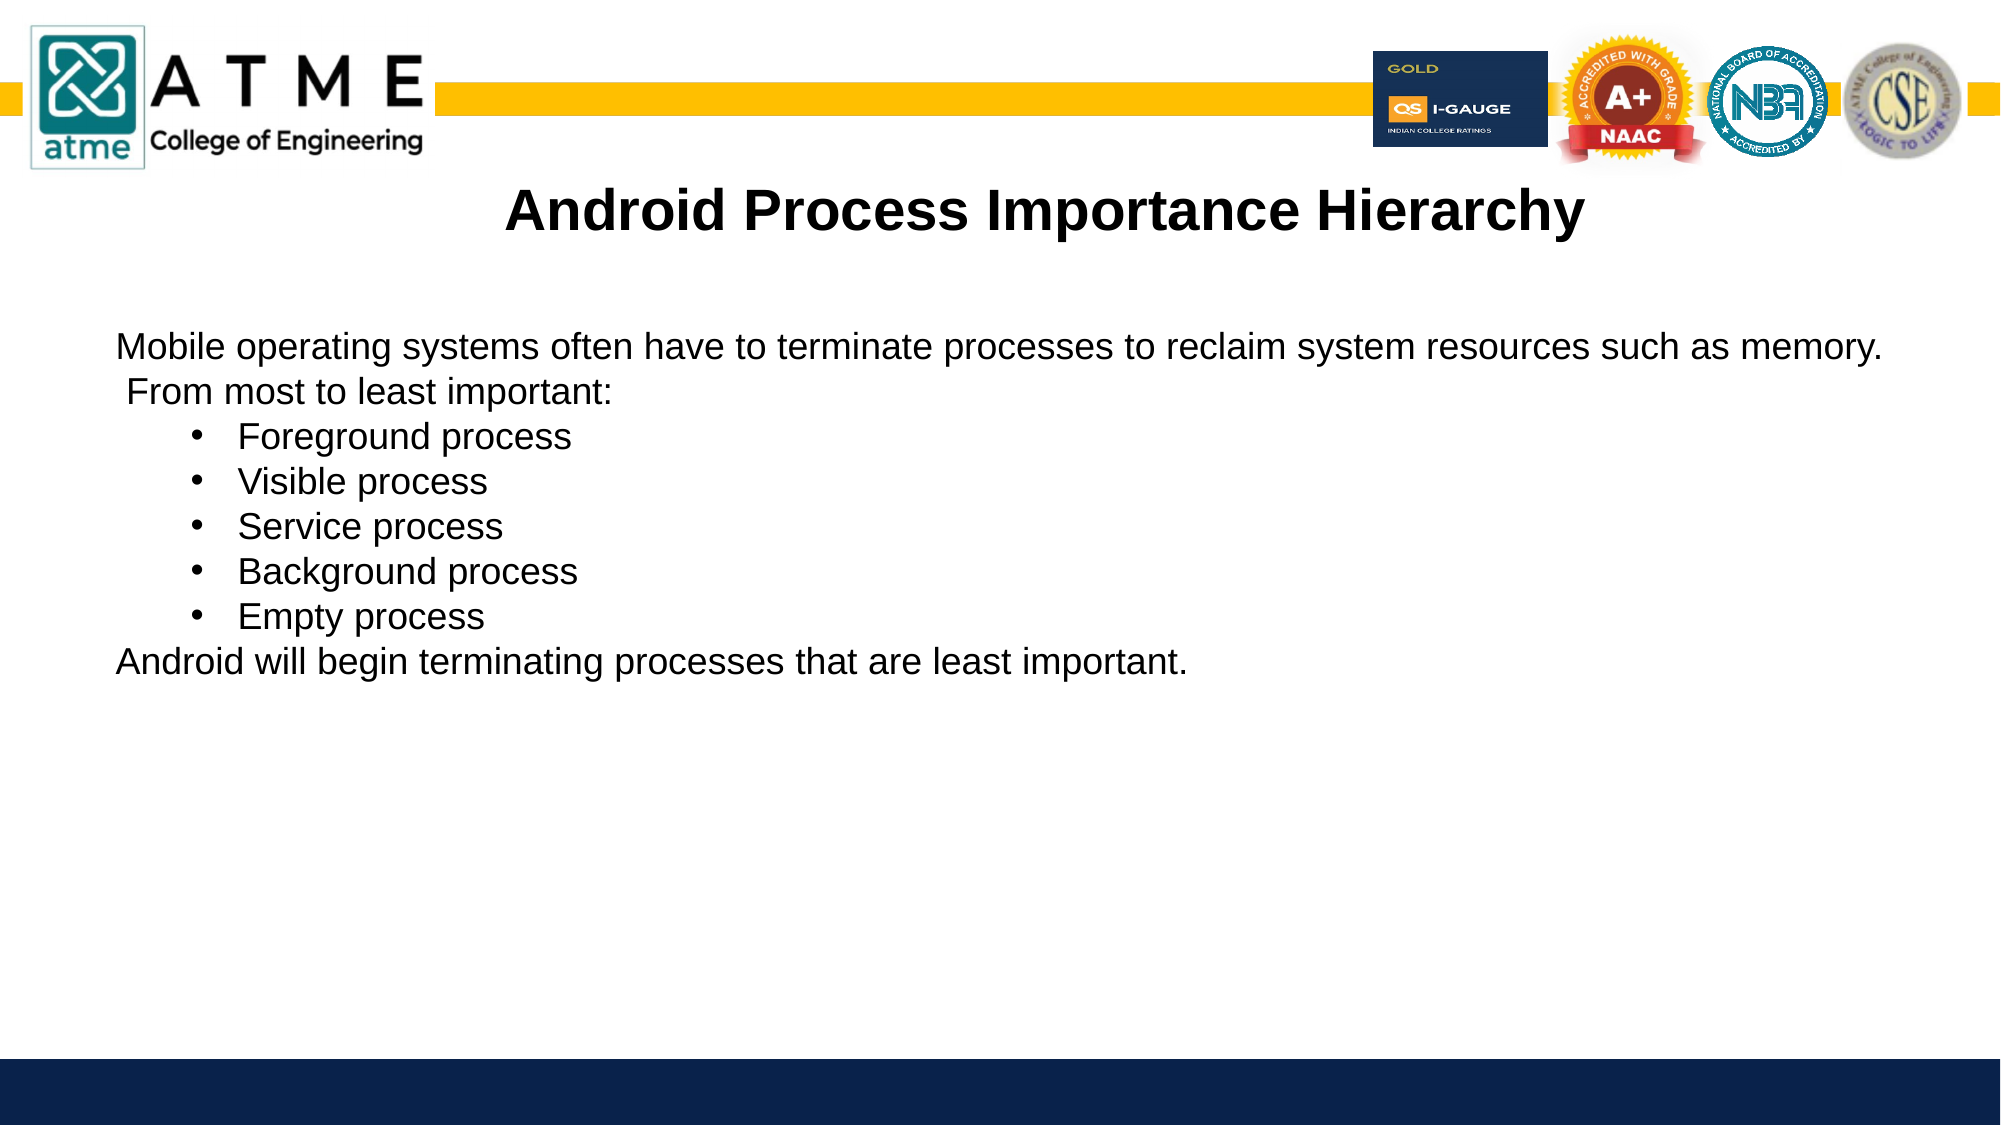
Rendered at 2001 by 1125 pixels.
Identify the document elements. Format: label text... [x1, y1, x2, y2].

text_box Android Process Importance Hierarchy [489, 164, 1602, 250]
picture [0, 1059, 2001, 1125]
picture [22, 15, 435, 178]
picture [1373, 20, 1828, 180]
picture [1840, 26, 1968, 176]
text_box Mobile operating systems often have to terminate processes to reclaim system resources such as memory. From most to least important: Foreground process Visible process Service process Background process Empty process Android will begin terminating processes that are least important. [100, 314, 1900, 690]
